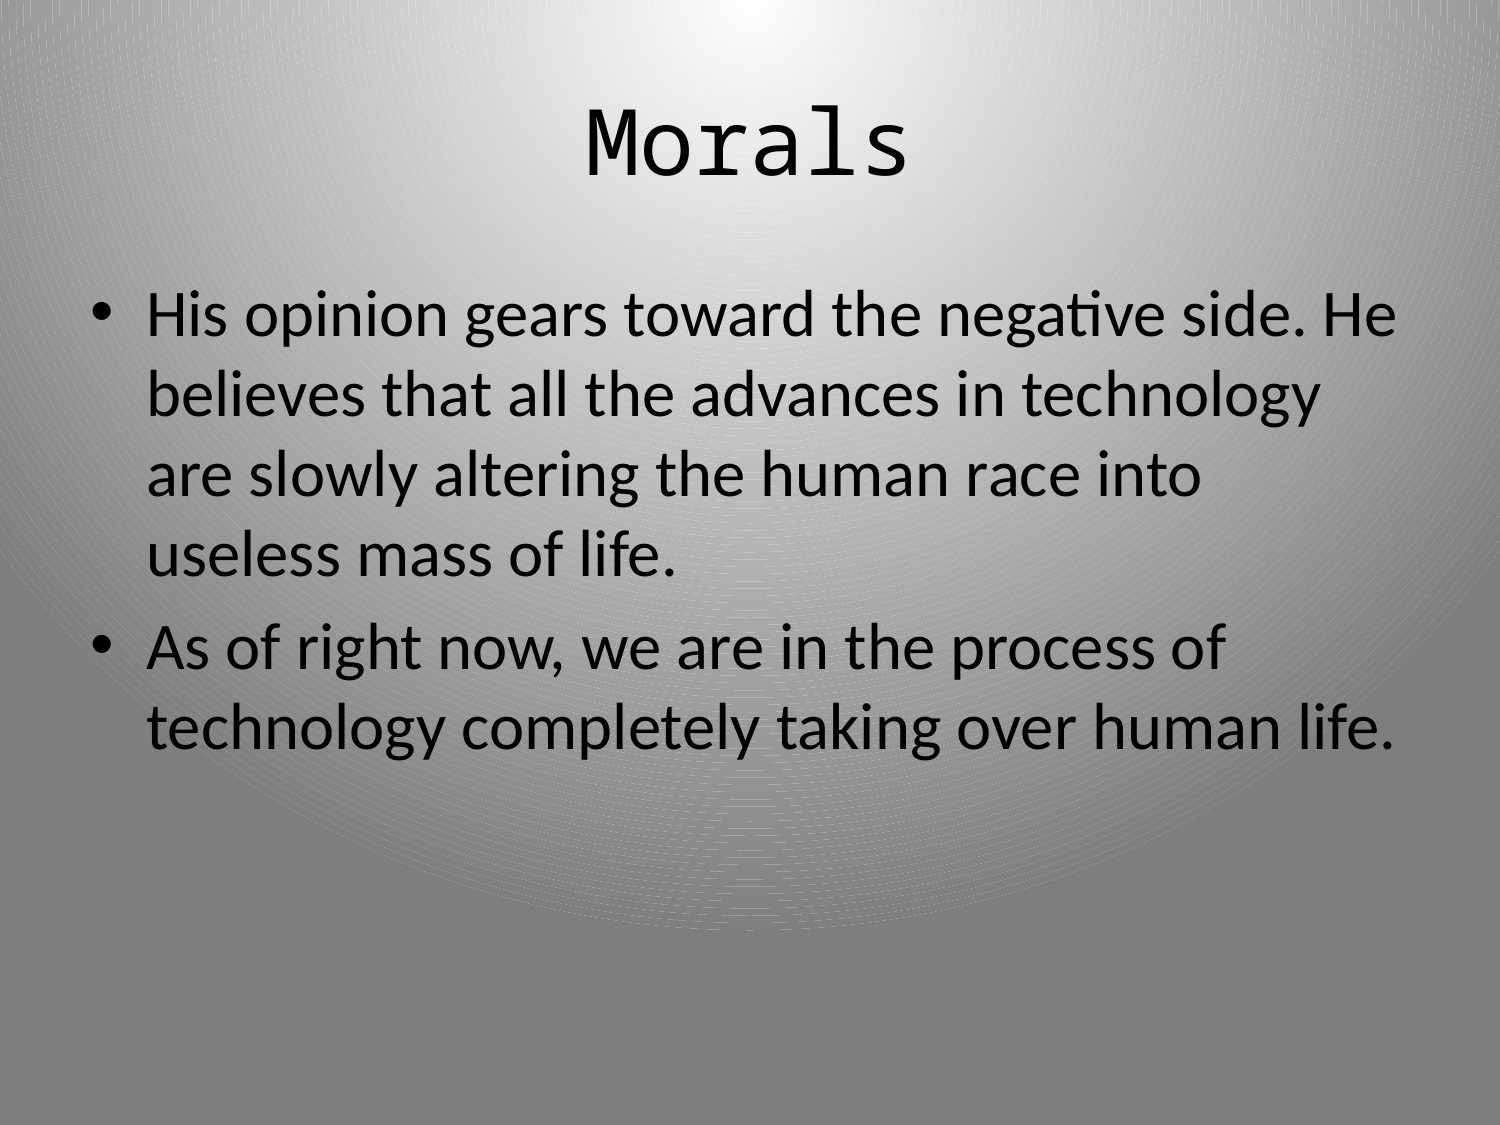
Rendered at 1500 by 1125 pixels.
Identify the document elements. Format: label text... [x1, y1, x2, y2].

list His opinion gears toward the negative side. He believes that all the advances in technology are slowly altering the human race into useless mass of life. As of right now, we are in the process of technology completely taking over human life. [75, 262, 1425, 1005]
title Morals [75, 45, 1425, 233]
